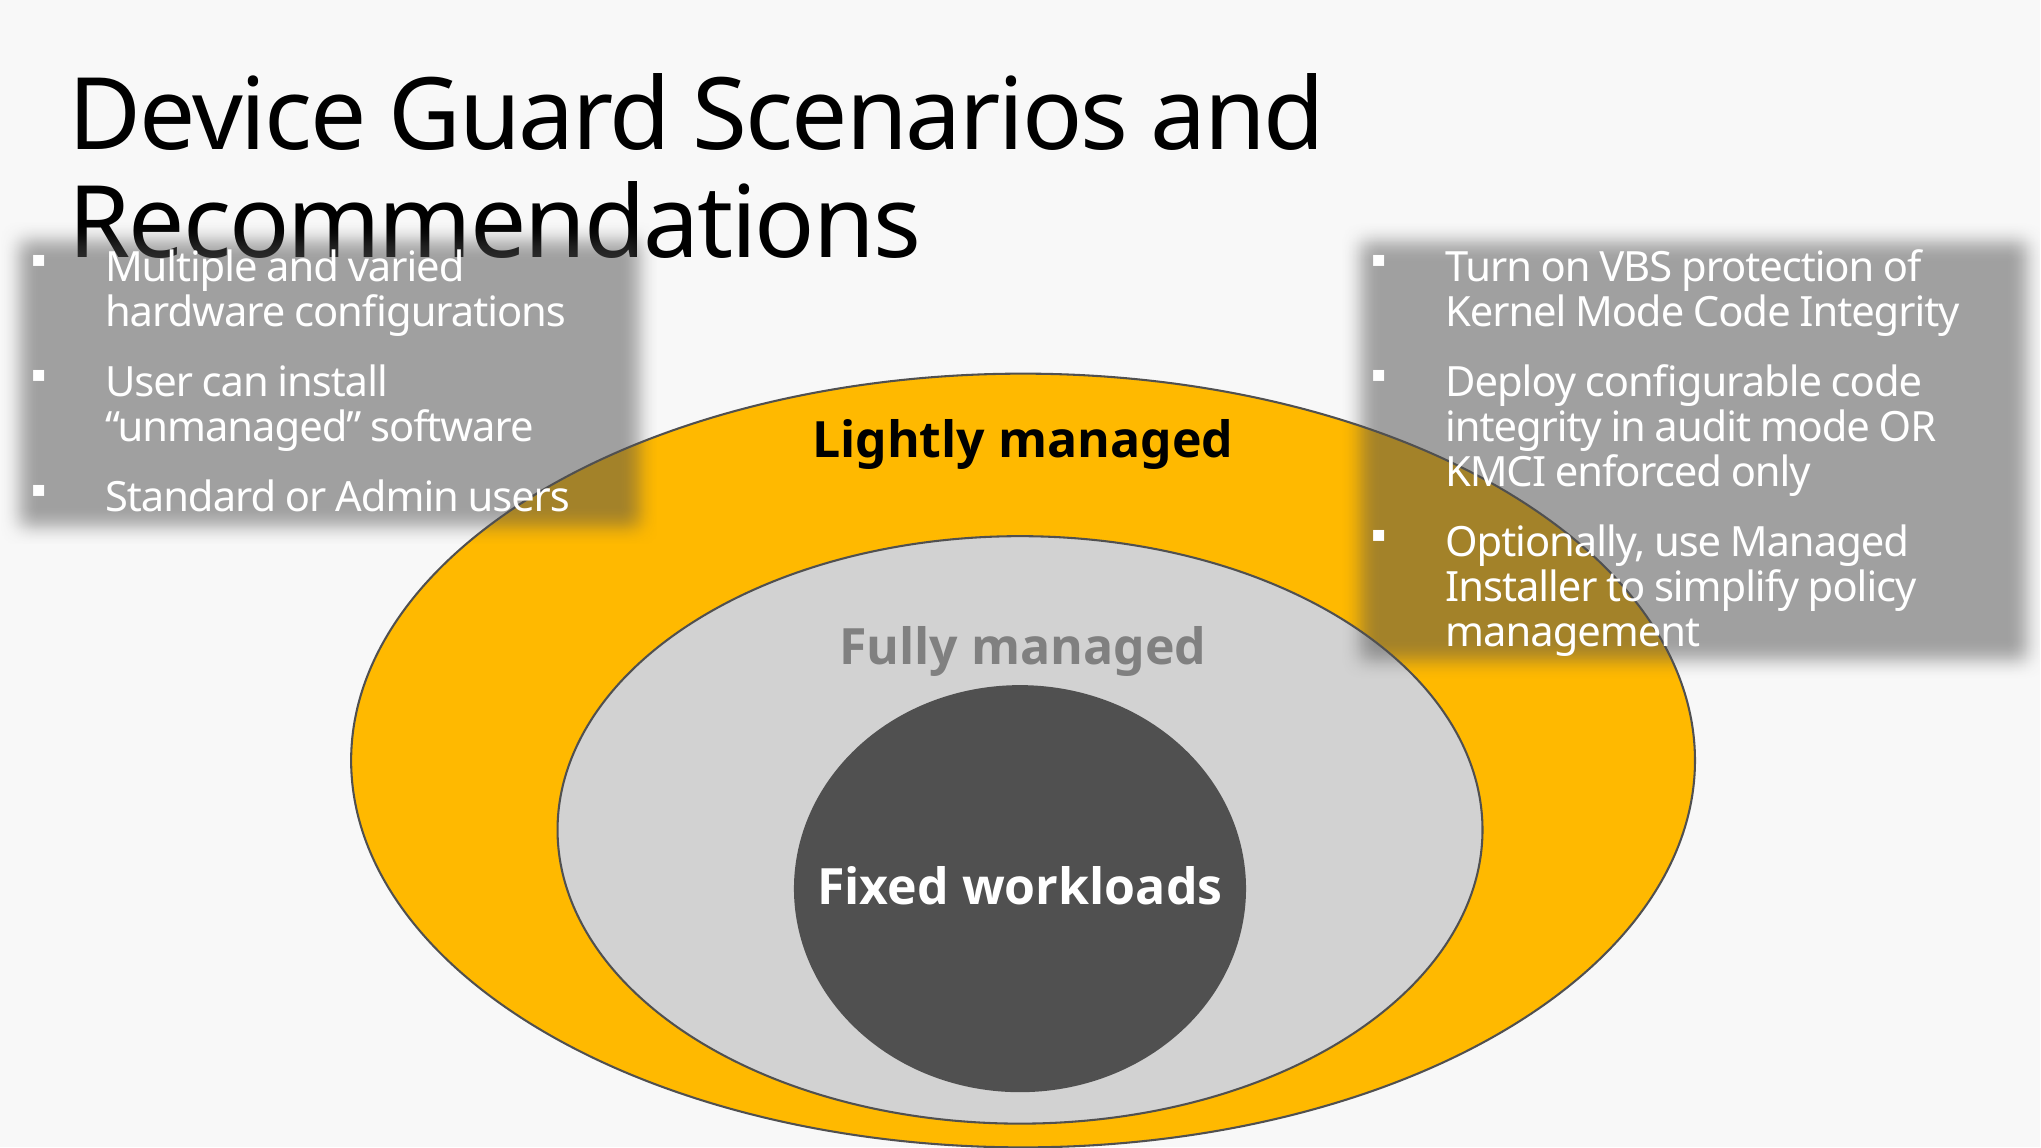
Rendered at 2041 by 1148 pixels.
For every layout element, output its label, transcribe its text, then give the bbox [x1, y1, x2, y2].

title Device Guard Scenarios and Recommendations [45, 48, 1996, 199]
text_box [350, 373, 1696, 1148]
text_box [538, 535, 1508, 1124]
text_box Multiple and varied hardware configurations User can install “unmanaged” software Standard or Admin users [34, 256, 625, 512]
text_box Turn on VBS protection of Kernel Mode Code Integrity Deploy configurable code integrity in audit mode OR KMCI enforced only Optionally, use Managed Installer to simplify policy management [1376, 257, 2013, 646]
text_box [719, 685, 1321, 1092]
